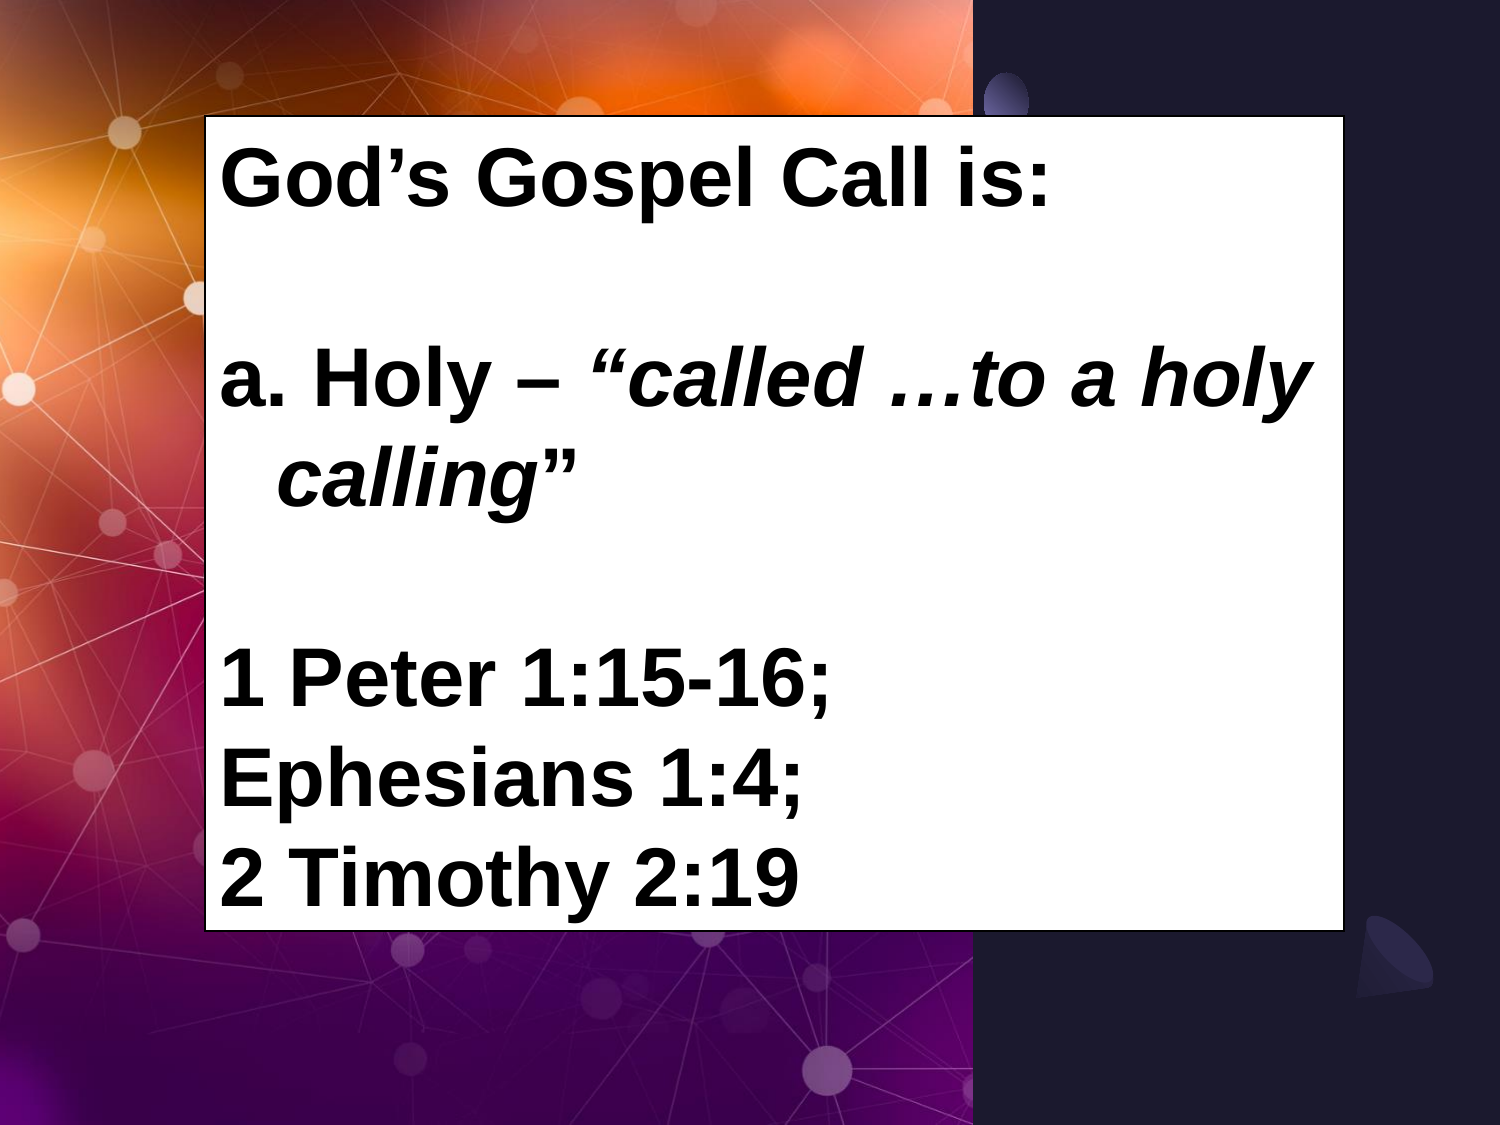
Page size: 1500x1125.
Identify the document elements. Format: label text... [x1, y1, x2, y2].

text_box God’s Gospel Call is: Holy – “called …to a holy calling” 1 Peter 1:15-16; Ephesians 1:4; 2 Timothy 2:19 [973, 115, 1345, 932]
picture [0, 0, 973, 1125]
